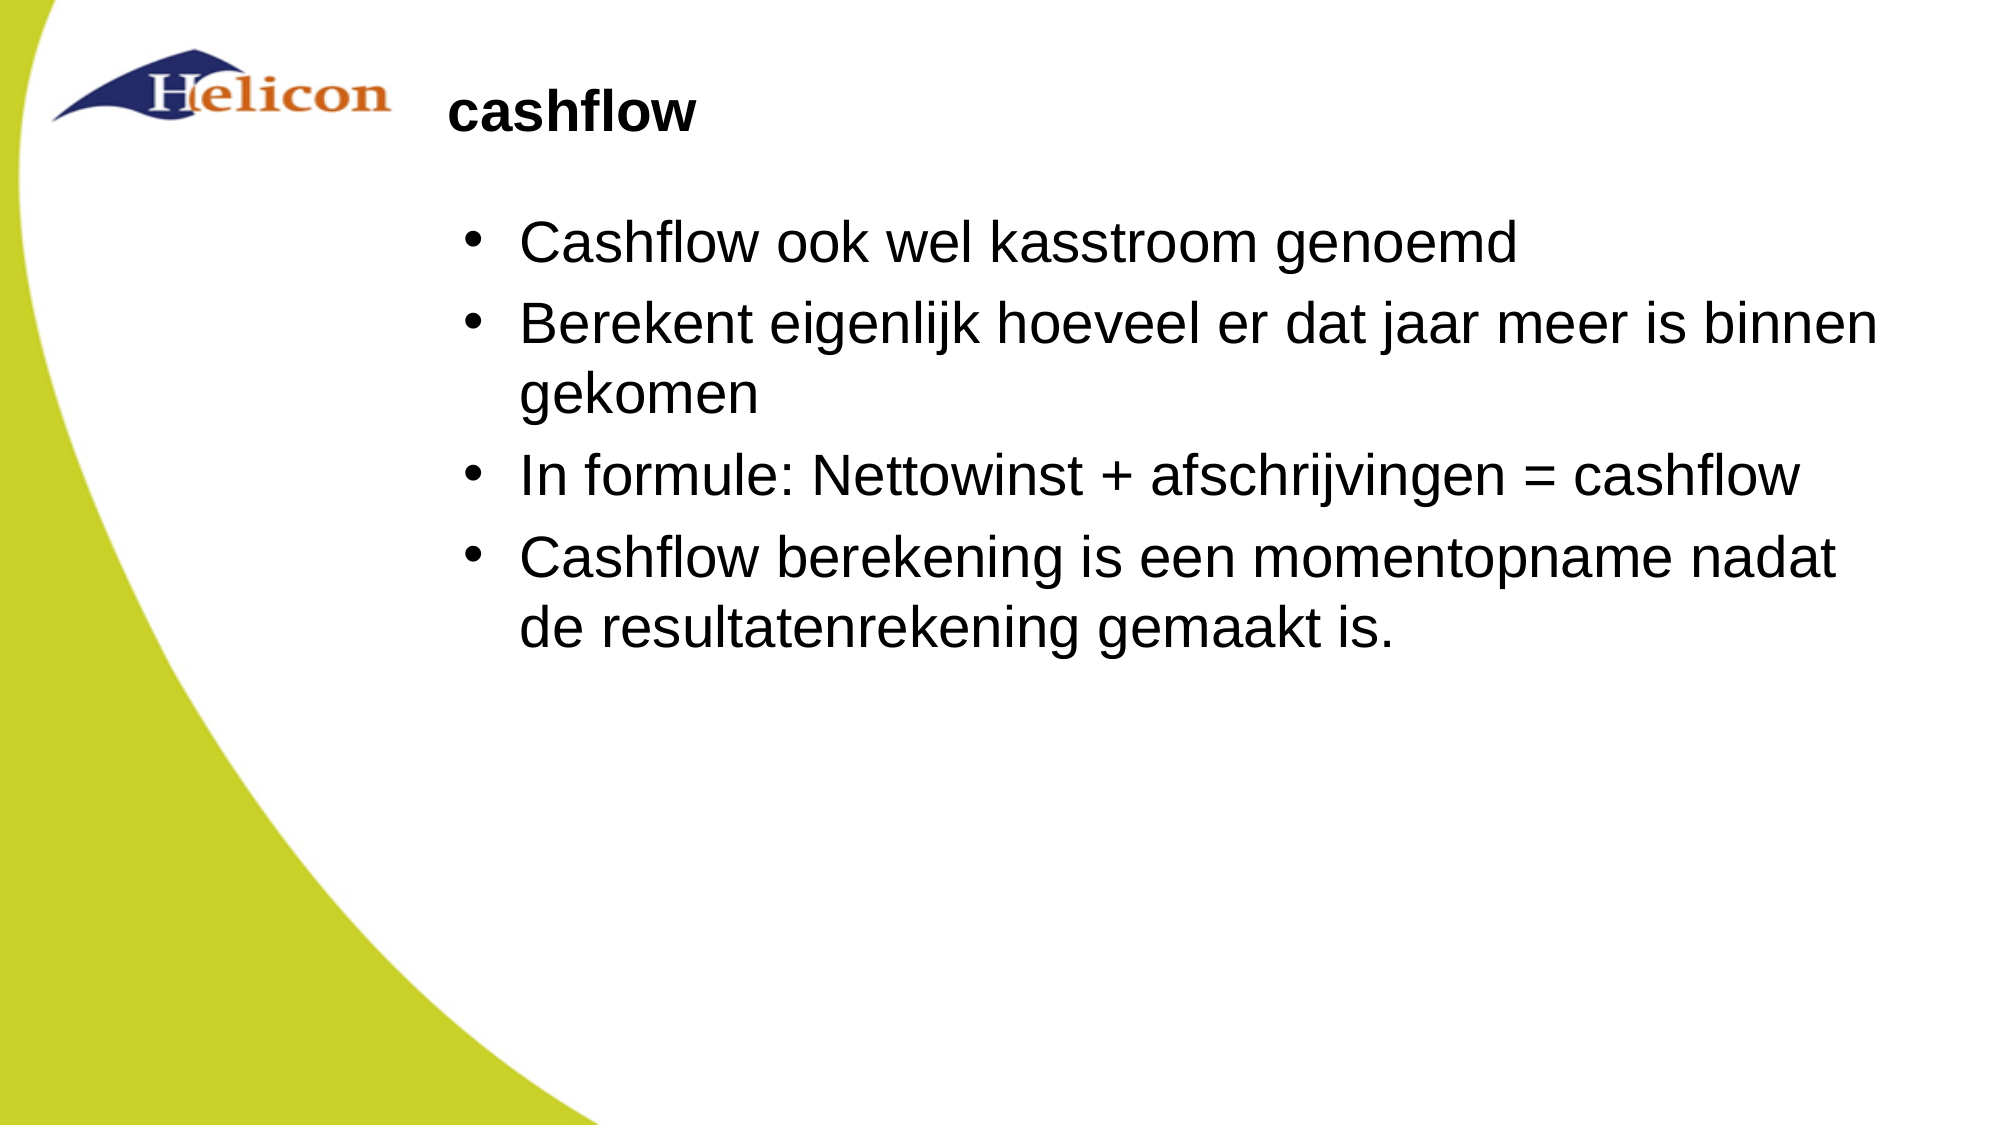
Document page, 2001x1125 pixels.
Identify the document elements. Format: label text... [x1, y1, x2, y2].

list Cashflow ook wel kasstroom genoemd Berekent eigenlijk hoeveel er dat jaar meer is binnen gekomen In formule: Nettowinst + afschrijvingen = cashflow Cashflow berekening is een momentopname nadat de resultatenrekening gemaakt is. [448, 196, 1900, 1005]
title cashflow [432, 54, 1887, 161]
picture [0, 0, 2000, 1125]
